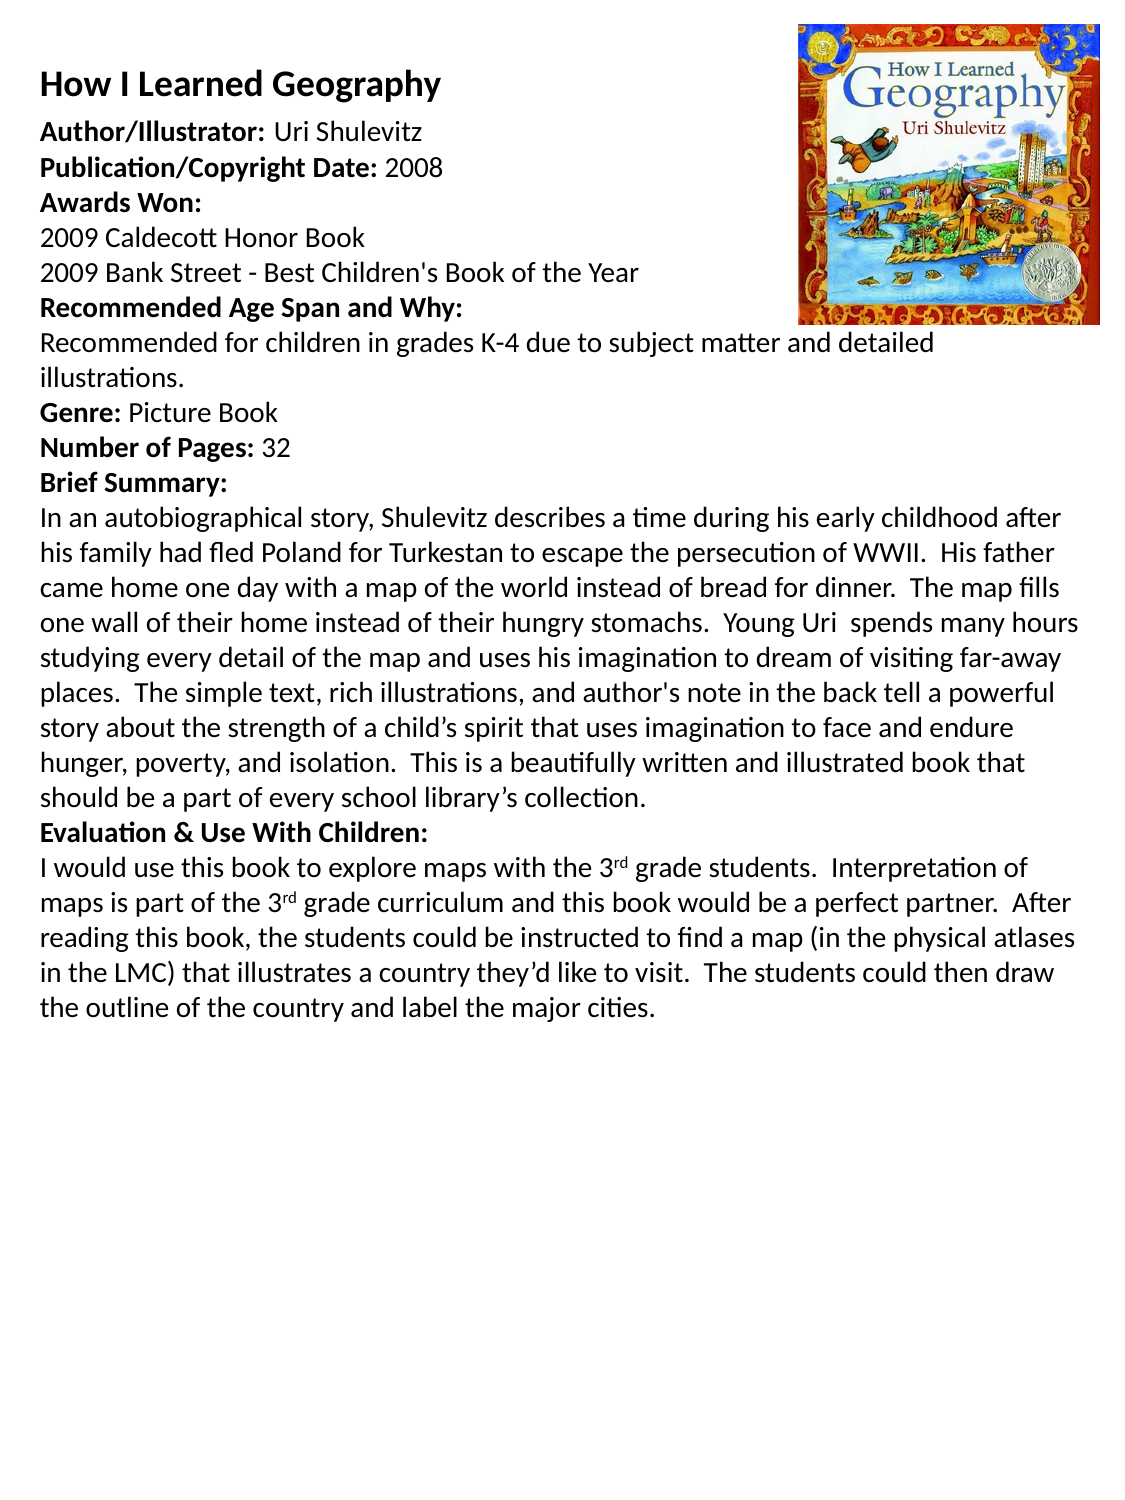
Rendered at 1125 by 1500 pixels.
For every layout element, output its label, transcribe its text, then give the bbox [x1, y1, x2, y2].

text_box How I Learned Geography Author/Illustrator: Uri Shulevitz Publication/Copyright Date: 2008 Awards Won: 2009 Caldecott Honor Book 2009 Bank Street - Best Children's Book of the Year Recommended Age Span and Why: Recommended for children in grades K-4 due to subject matter and detailed illustrations. Genre: Picture Book Number of Pages: 32 Brief Summary: In an autobiographical story, Shulevitz describes a time during his early childhood after his family had fled Poland for Turkestan to escape the persecution of WWII. His father came home one day with a map of the world instead of bread for dinner. The map fills one wall of their home instead of their hungry stomachs. Young Uri spends many hours studying every detail of the map and uses his imagination to dream of visiting far-away places. The simple text, rich illustrations, and author's note in the back tell a powerful story about the strength of a child’s spirit that uses imagination to face and endure hunger, poverty, and isolation. This is a beautifully written and illustrated book that should be a part of every school library’s collection. Evaluation & Use With Children: I would use this book to explore maps with the 3rd grade students. Interpretation of maps is part of the 3rd grade curriculum and this book would be a perfect partner. After reading this book, the students could be instructed to find a map (in the physical atlases in the LMC) that illustrates a country they’d like to visit. The students could then draw the outline of the country and label the major cities. [24, 51, 1100, 1031]
picture [797, 24, 1101, 326]
